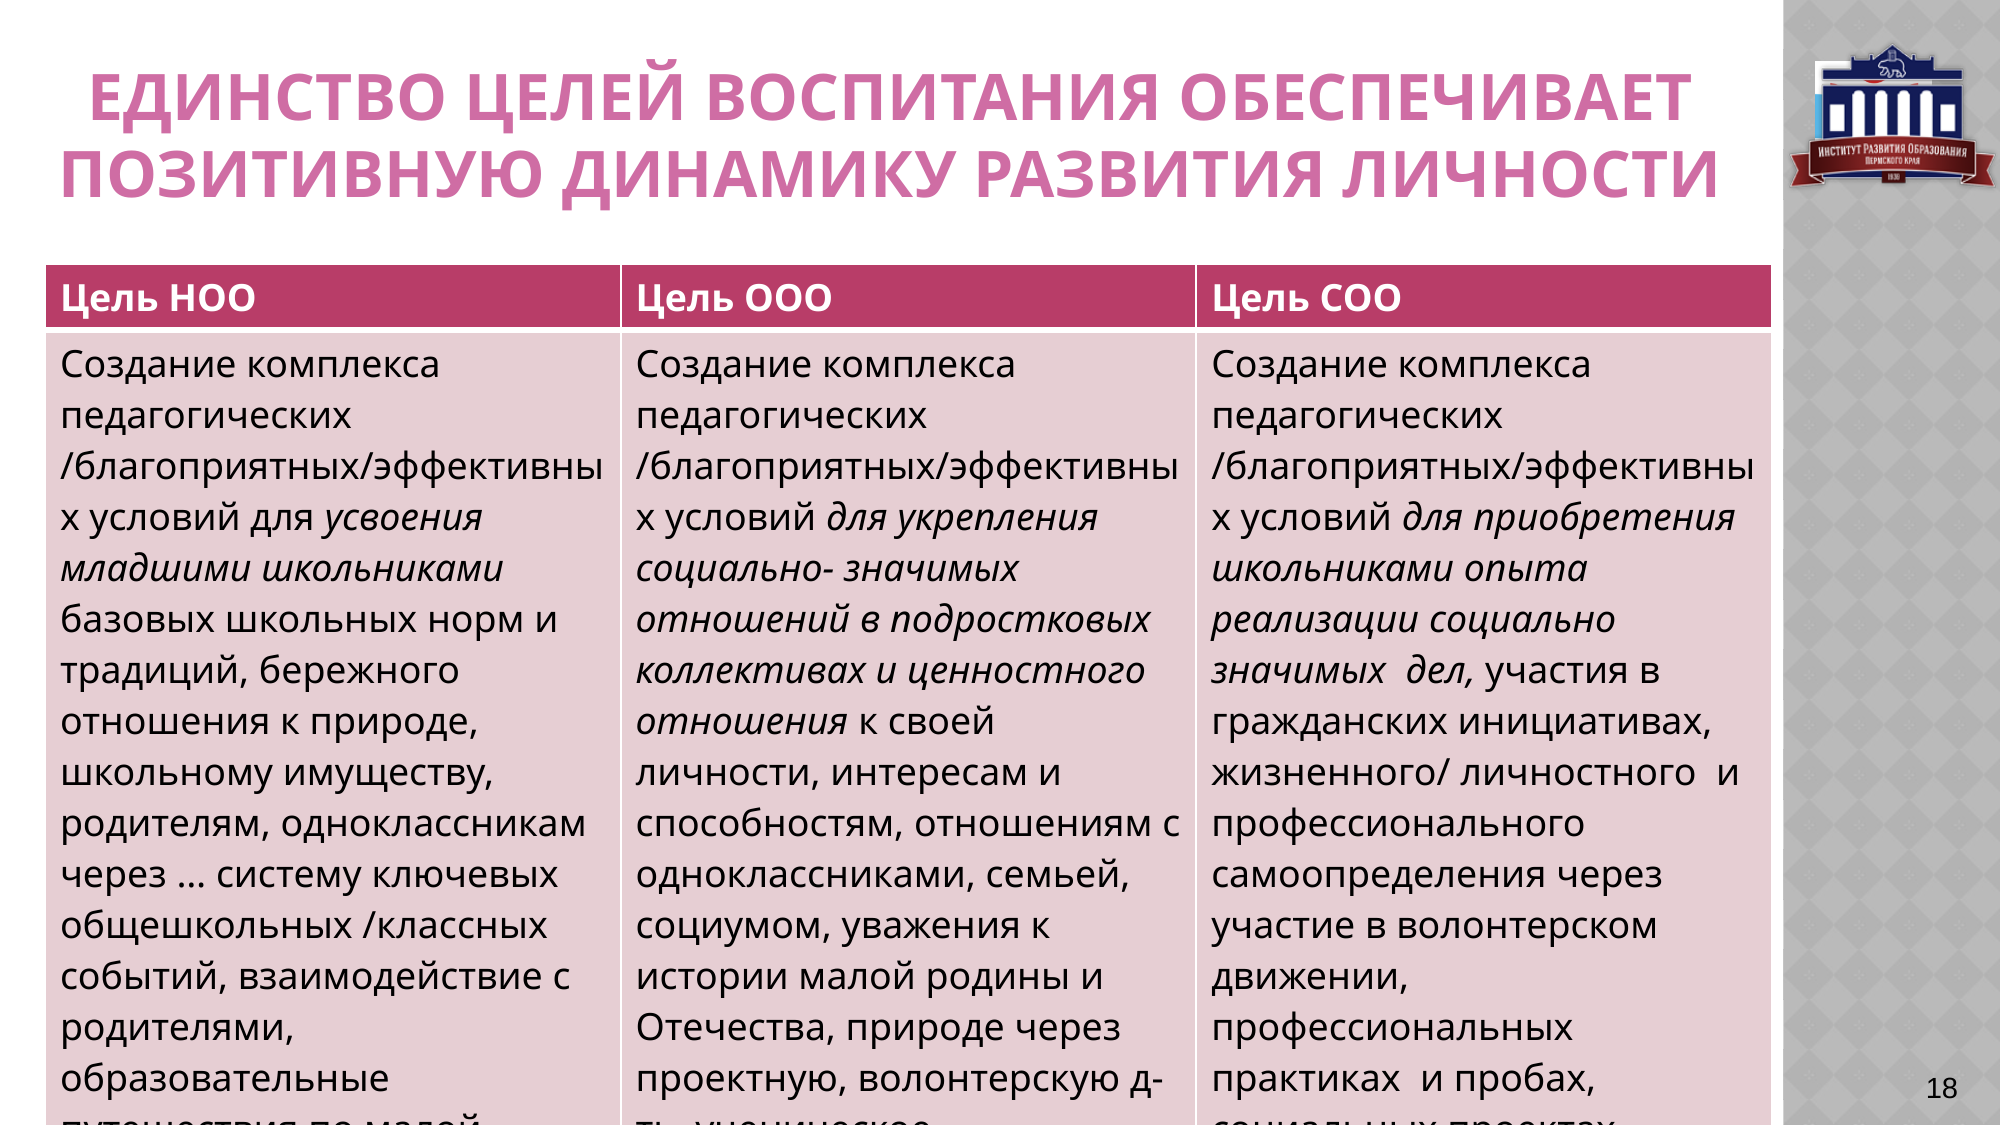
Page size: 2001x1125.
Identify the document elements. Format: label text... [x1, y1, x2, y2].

table_cell Создание комплекса педагогических /благоприятных/эффективных условий для приобретения школьниками опыта реализации социально значимых дел, участия в гражданских инициативах, жизненного/ личностного и профессионального самоопределения через участие в волонтерском движении, профессиональных практиках и пробах, социальных проектах ….. [1197, 333, 1771, 1125]
table_cell Создание комплекса педагогических /благоприятных/эффективных условий для укрепления социально- значимых отношений в подростковых коллективах и ценностного отношения к своей личности, интересам и способностям, отношениям с одноклассниками, семьей, социумом, уважения к истории малой родины и Отечества, природе через проектную, волонтерскую д-ть, ученическое самоуправление …. [622, 333, 1195, 1125]
title Единство целей воспитания обеспечивает позитивную динамику развития личности [42, 52, 1738, 210]
picture [1784, 38, 2000, 194]
table_header Цель СОО [1197, 265, 1771, 327]
table_cell Создание комплекса педагогических /благоприятных/эффективных условий для усвоения младшими школьниками базовых школьных норм и традиций, бережного отношения к природе, школьному имуществу, родителям, одноклассникам через … систему ключевых общешкольных /классных событий, взаимодействие с родителями, образовательные путешествия по малой родине ….. [46, 333, 620, 1125]
table_header Цель НОО [46, 265, 620, 327]
table_header Цель ООО [622, 265, 1195, 327]
